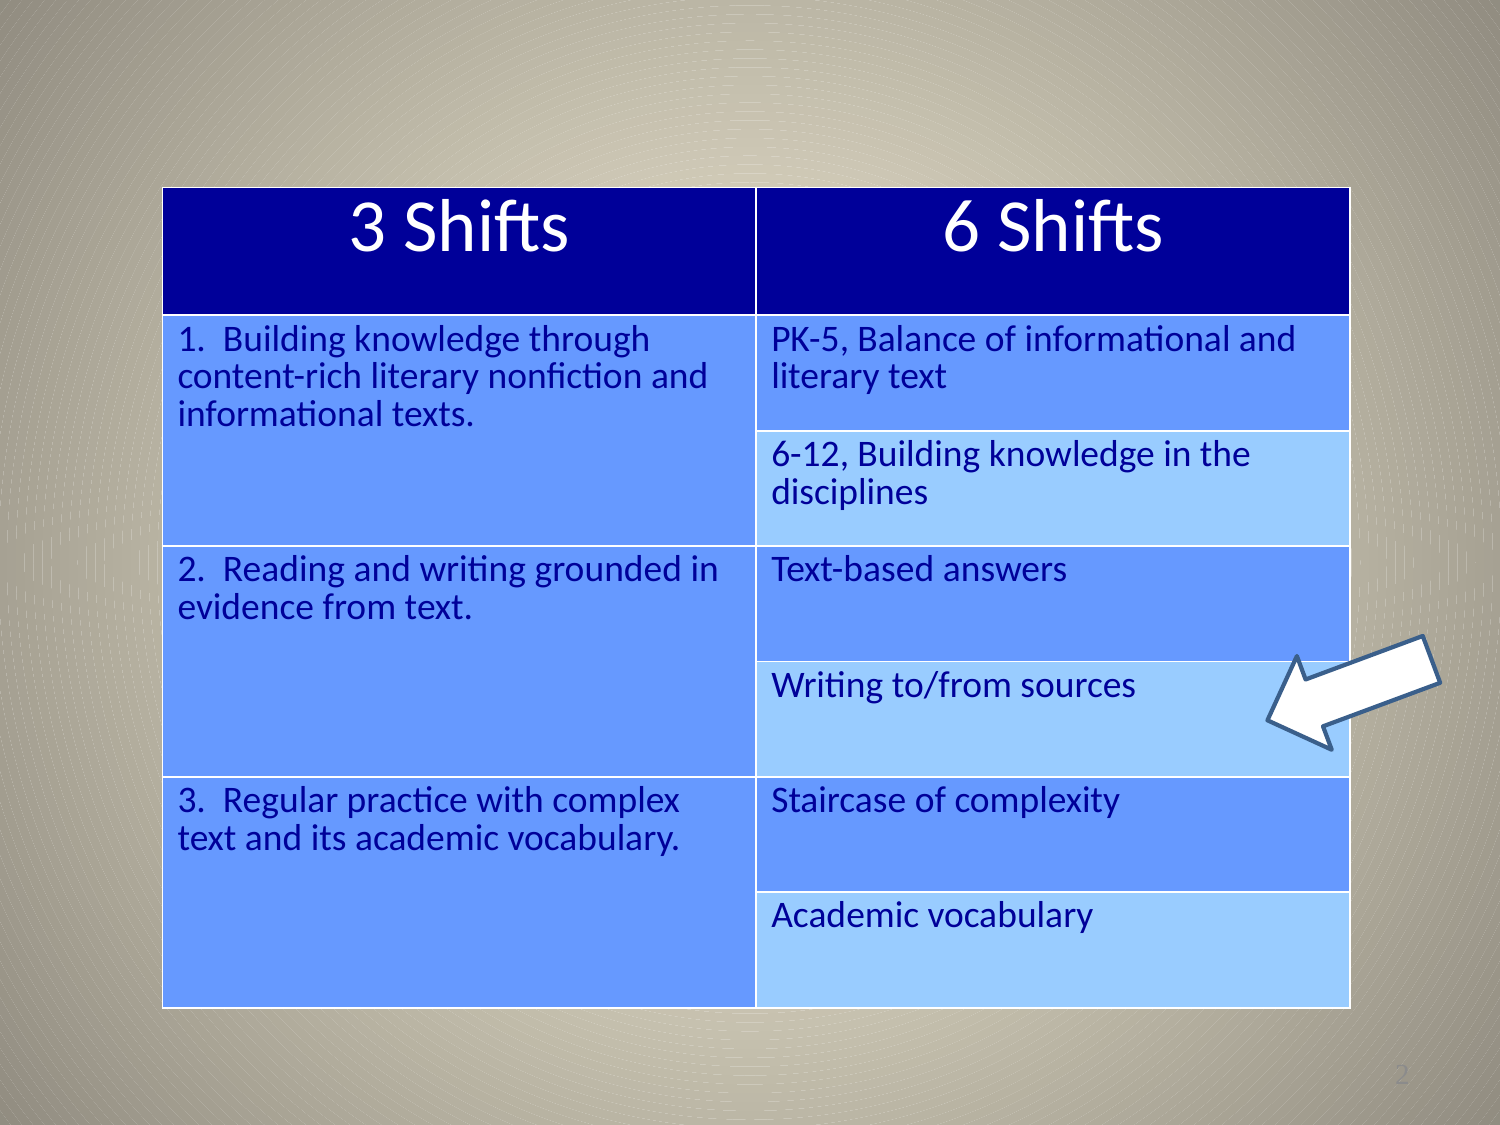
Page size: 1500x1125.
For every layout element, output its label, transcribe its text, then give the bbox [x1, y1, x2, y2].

table_cell Academic vocabulary [757, 893, 1349, 1007]
table_header 6 Shifts [757, 188, 1349, 314]
table_cell Text-based answers [757, 547, 1349, 661]
table_header 3 Shifts [163, 188, 755, 314]
table_cell Writing to/from sources [757, 662, 1349, 776]
table_cell PK-5, Balance of informational and literary text [757, 316, 1349, 430]
table_cell 2. Reading and writing grounded in evidence from text. [163, 547, 755, 776]
table_cell 6-12, Building knowledge in the disciplines [757, 432, 1349, 545]
table_cell 3. Regular practice with complex text and its academic vocabulary. [163, 778, 755, 1007]
text_box [1265, 633, 1443, 752]
slide_number 2 [1074, 1042, 1425, 1103]
table_cell 1. Building knowledge through content-rich literary nonfiction and informational texts. [163, 316, 755, 545]
table_cell Staircase of complexity [757, 778, 1349, 891]
